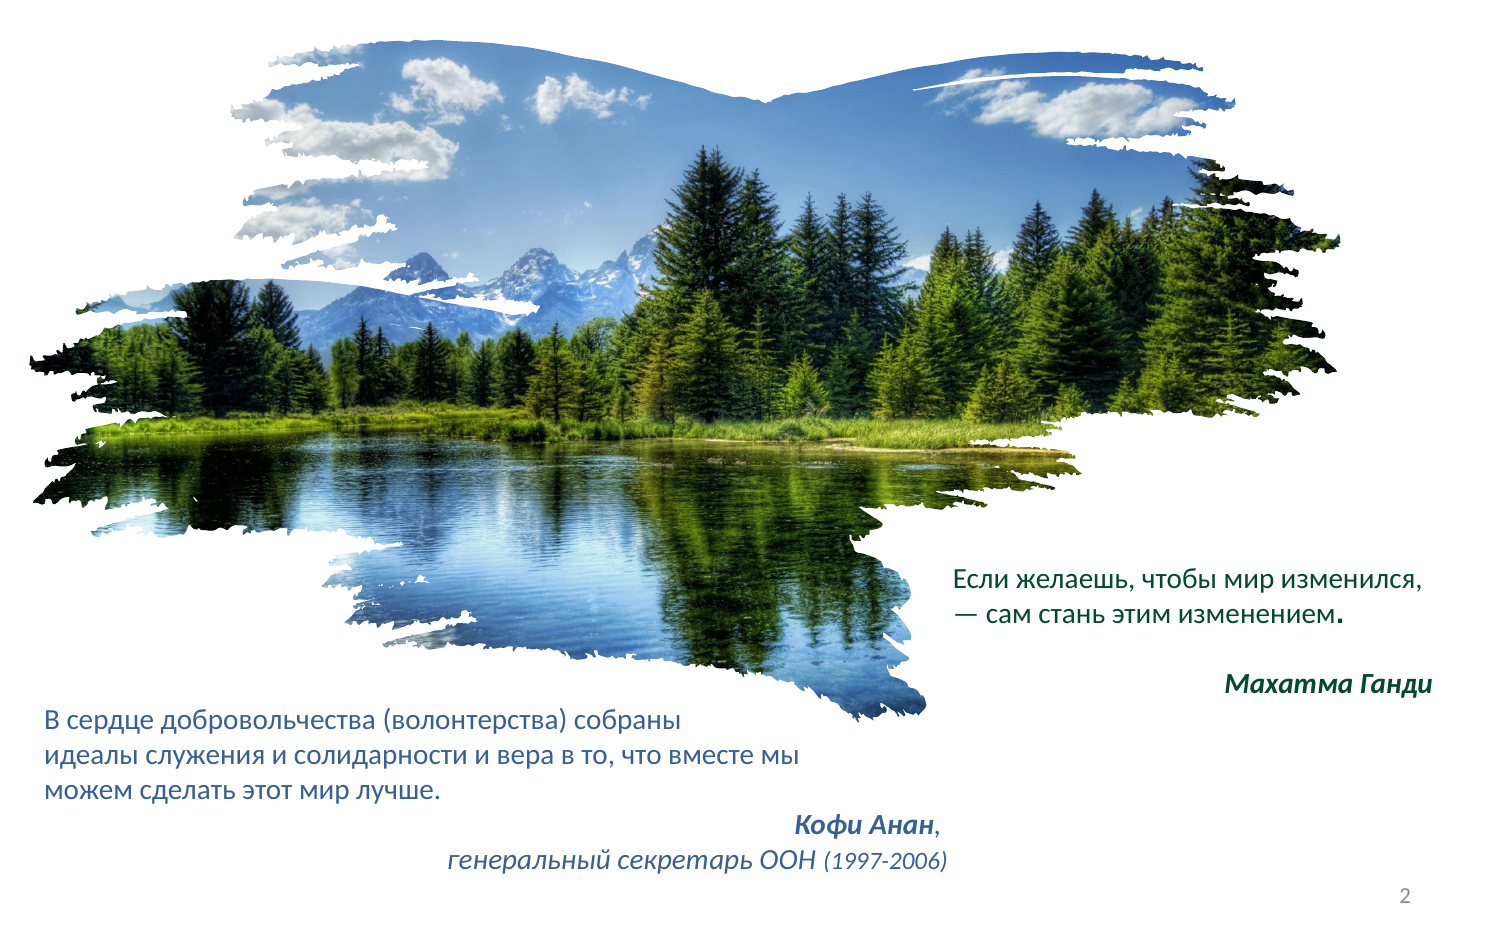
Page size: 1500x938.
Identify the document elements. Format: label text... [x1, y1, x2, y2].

text_box В сердце добровольчества (волонтерства) собраны идеалы служения и солидарности и вера в то, что вместе мы можем сделать этот мир лучше. Кофи Анан, генеральный секретарь ООН (1997-2006) [29, 729, 963, 883]
picture [29, 39, 1341, 723]
slide_number 2 [1074, 868, 1425, 919]
text_box Если желаешь, чтобы мир изменился, — сам стань этим изменением. Махатма Ганди [1344, 551, 1448, 707]
